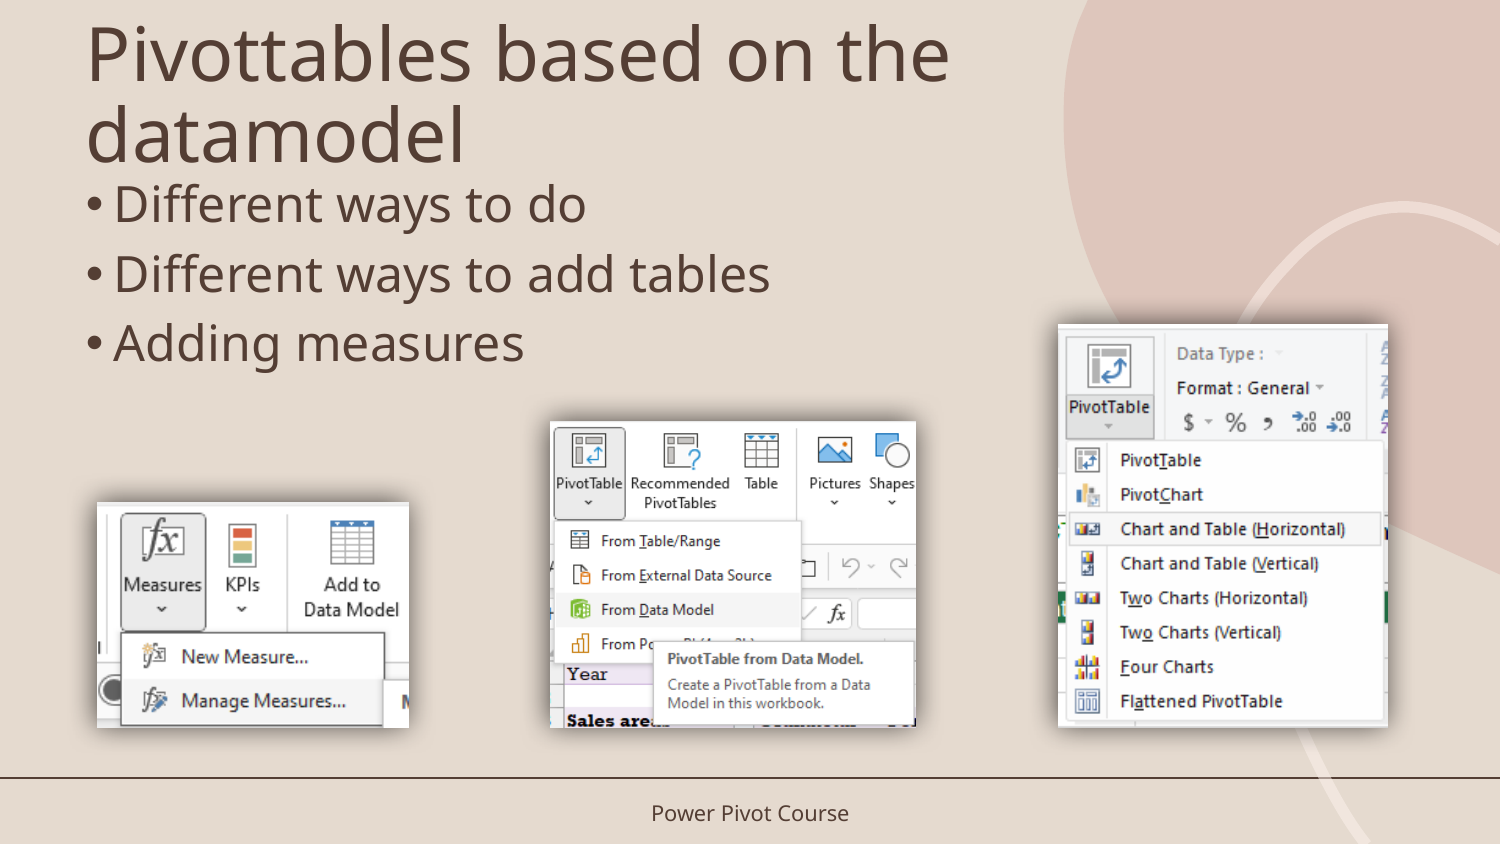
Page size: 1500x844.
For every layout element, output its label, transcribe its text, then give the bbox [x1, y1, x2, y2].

footer Power Pivot Course [538, 795, 962, 834]
list Different ways to do Different ways to add tables Adding measures [70, 171, 1365, 730]
picture [1057, 324, 1388, 728]
title Pivottables based on the datamodel [70, 55, 1365, 140]
picture [550, 421, 916, 728]
picture [97, 502, 409, 728]
